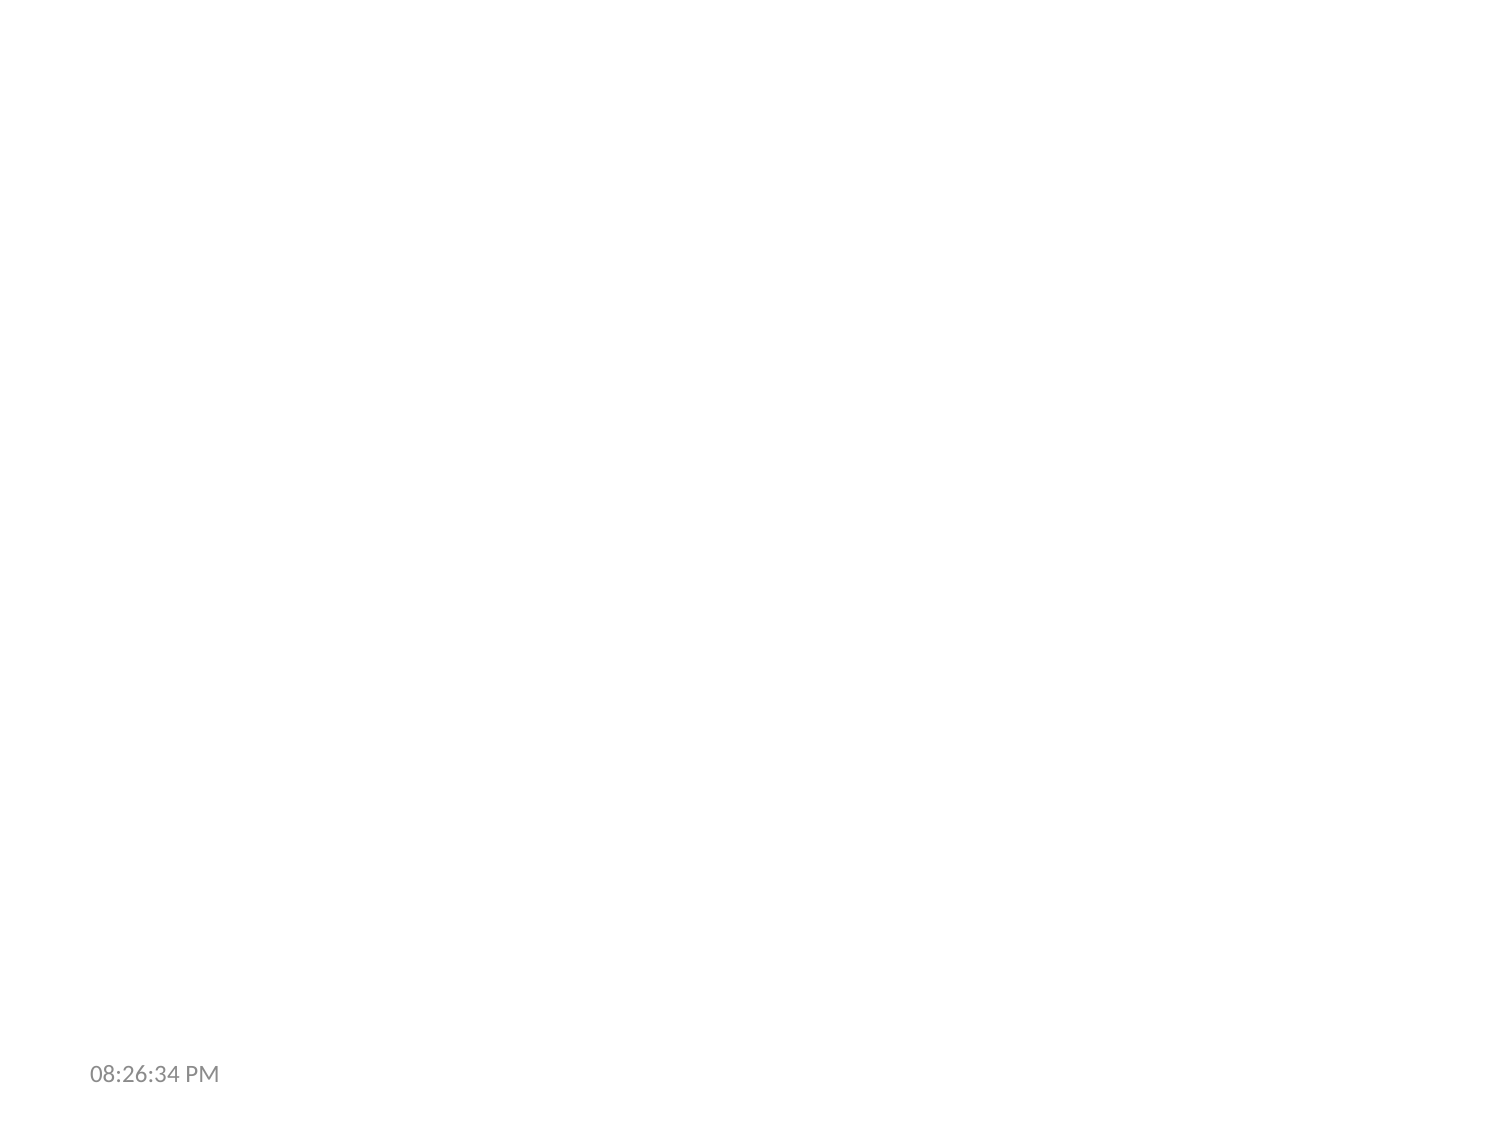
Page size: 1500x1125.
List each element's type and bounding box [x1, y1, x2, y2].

slide_number [75, 1042, 425, 1103]
